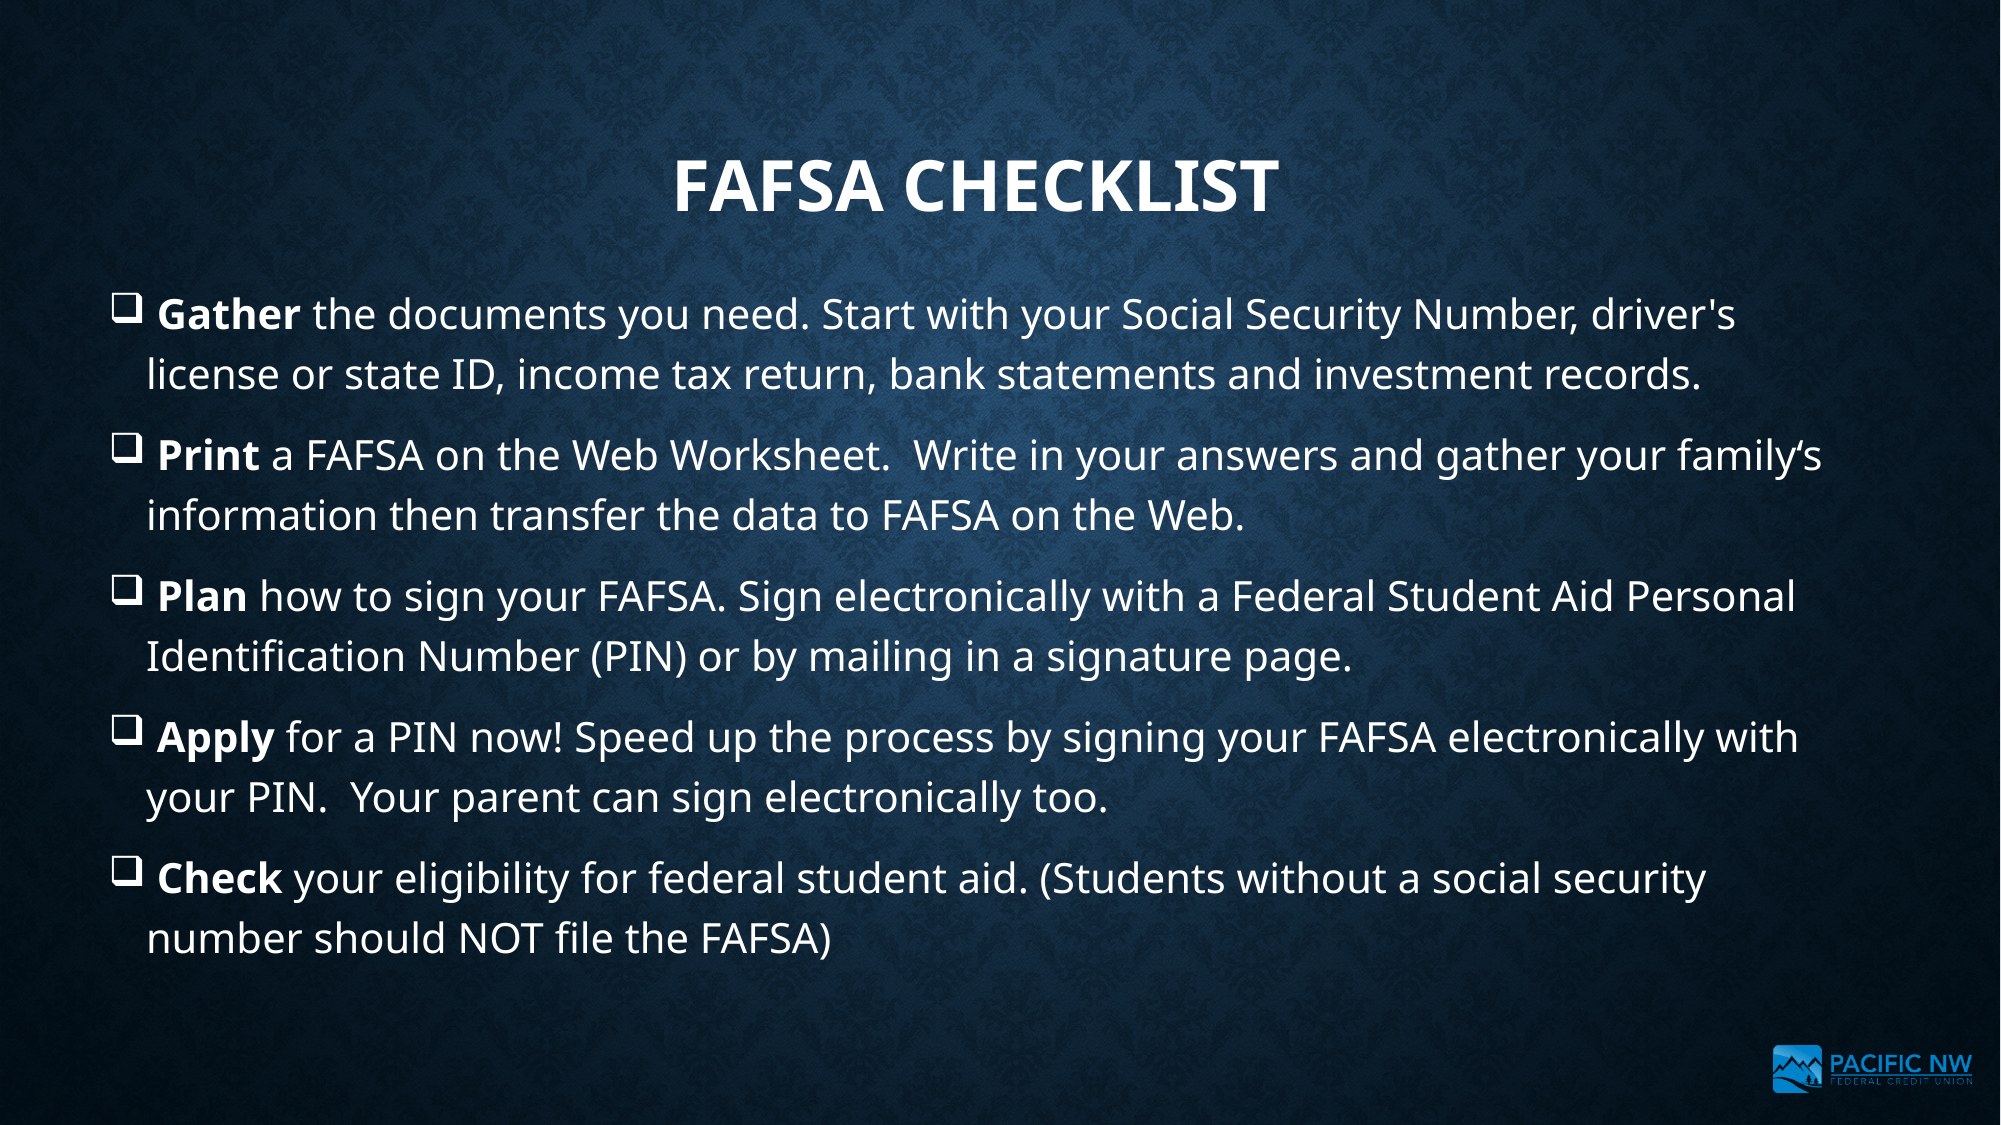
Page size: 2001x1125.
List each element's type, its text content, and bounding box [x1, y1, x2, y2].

title FAFSA Checklist [127, 79, 1826, 270]
picture [1775, 1066, 1785, 1072]
picture [1779, 1045, 1973, 1094]
list Gather the documents you need. Start with your Social Security Number, driver's license or state ID, income tax return, bank statements and investment records. Print a FAFSA on the Web Worksheet. Write in your answers and gather your family‘s information then transfer the data to FAFSA on the Web. Plan how to sign your FAFSA. Sign electronically with a Federal Student Aid Personal Identification Number (PIN) or by mailing in a signature page. Apply for a PIN now! Speed up the process by signing your FAFSA electronically with your PIN. Your parent can sign electronically too. Check your eligibility for federal student aid. (Students without a social security number should NOT file the FAFSA) [93, 270, 1873, 1046]
picture [1773, 1045, 1817, 1068]
